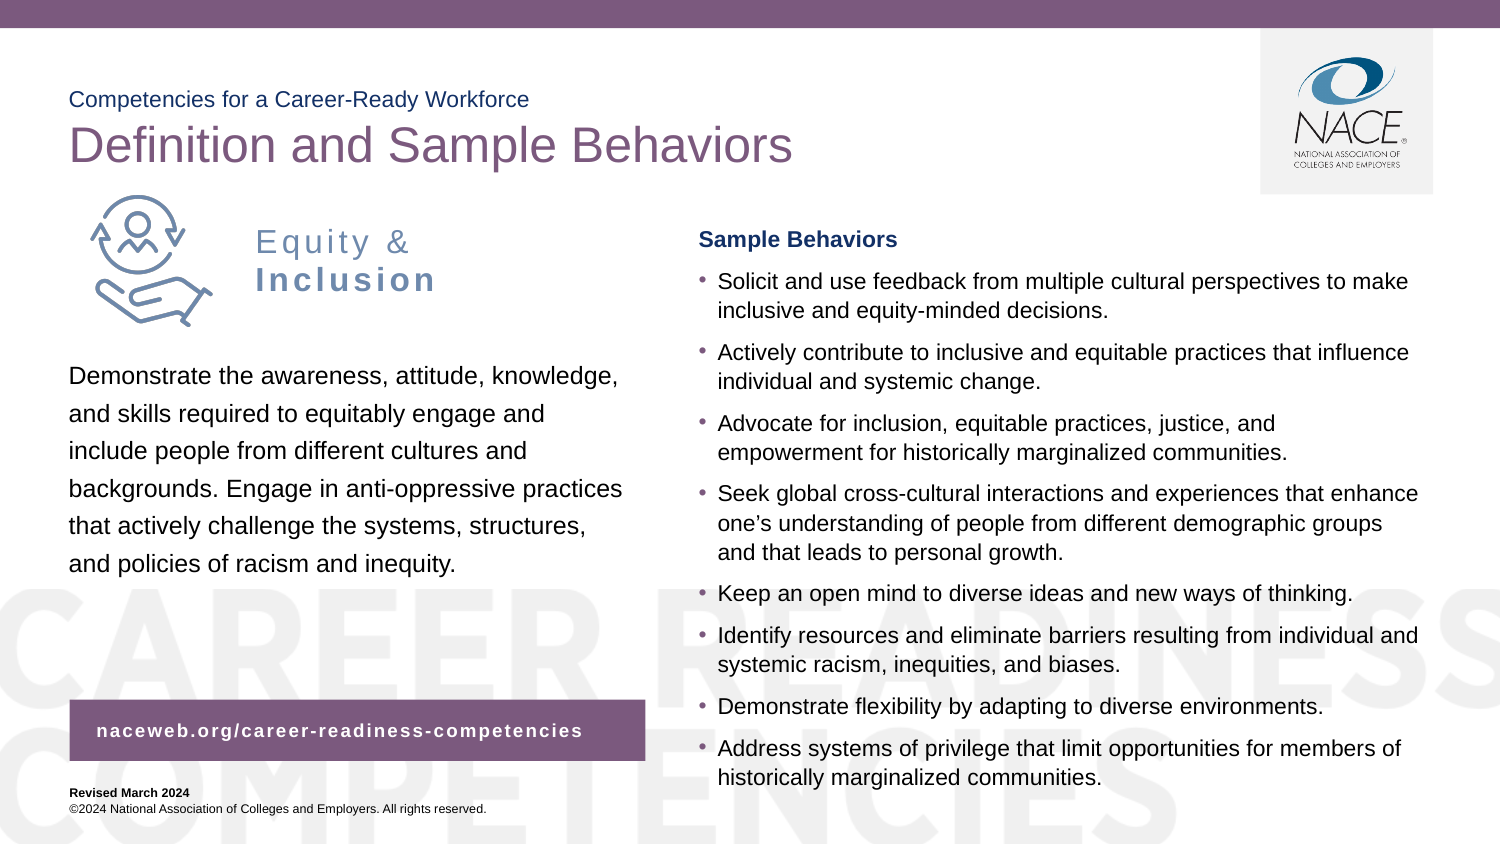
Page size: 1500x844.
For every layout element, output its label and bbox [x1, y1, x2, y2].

picture [1294, 57, 1407, 168]
picture [86, 195, 217, 327]
